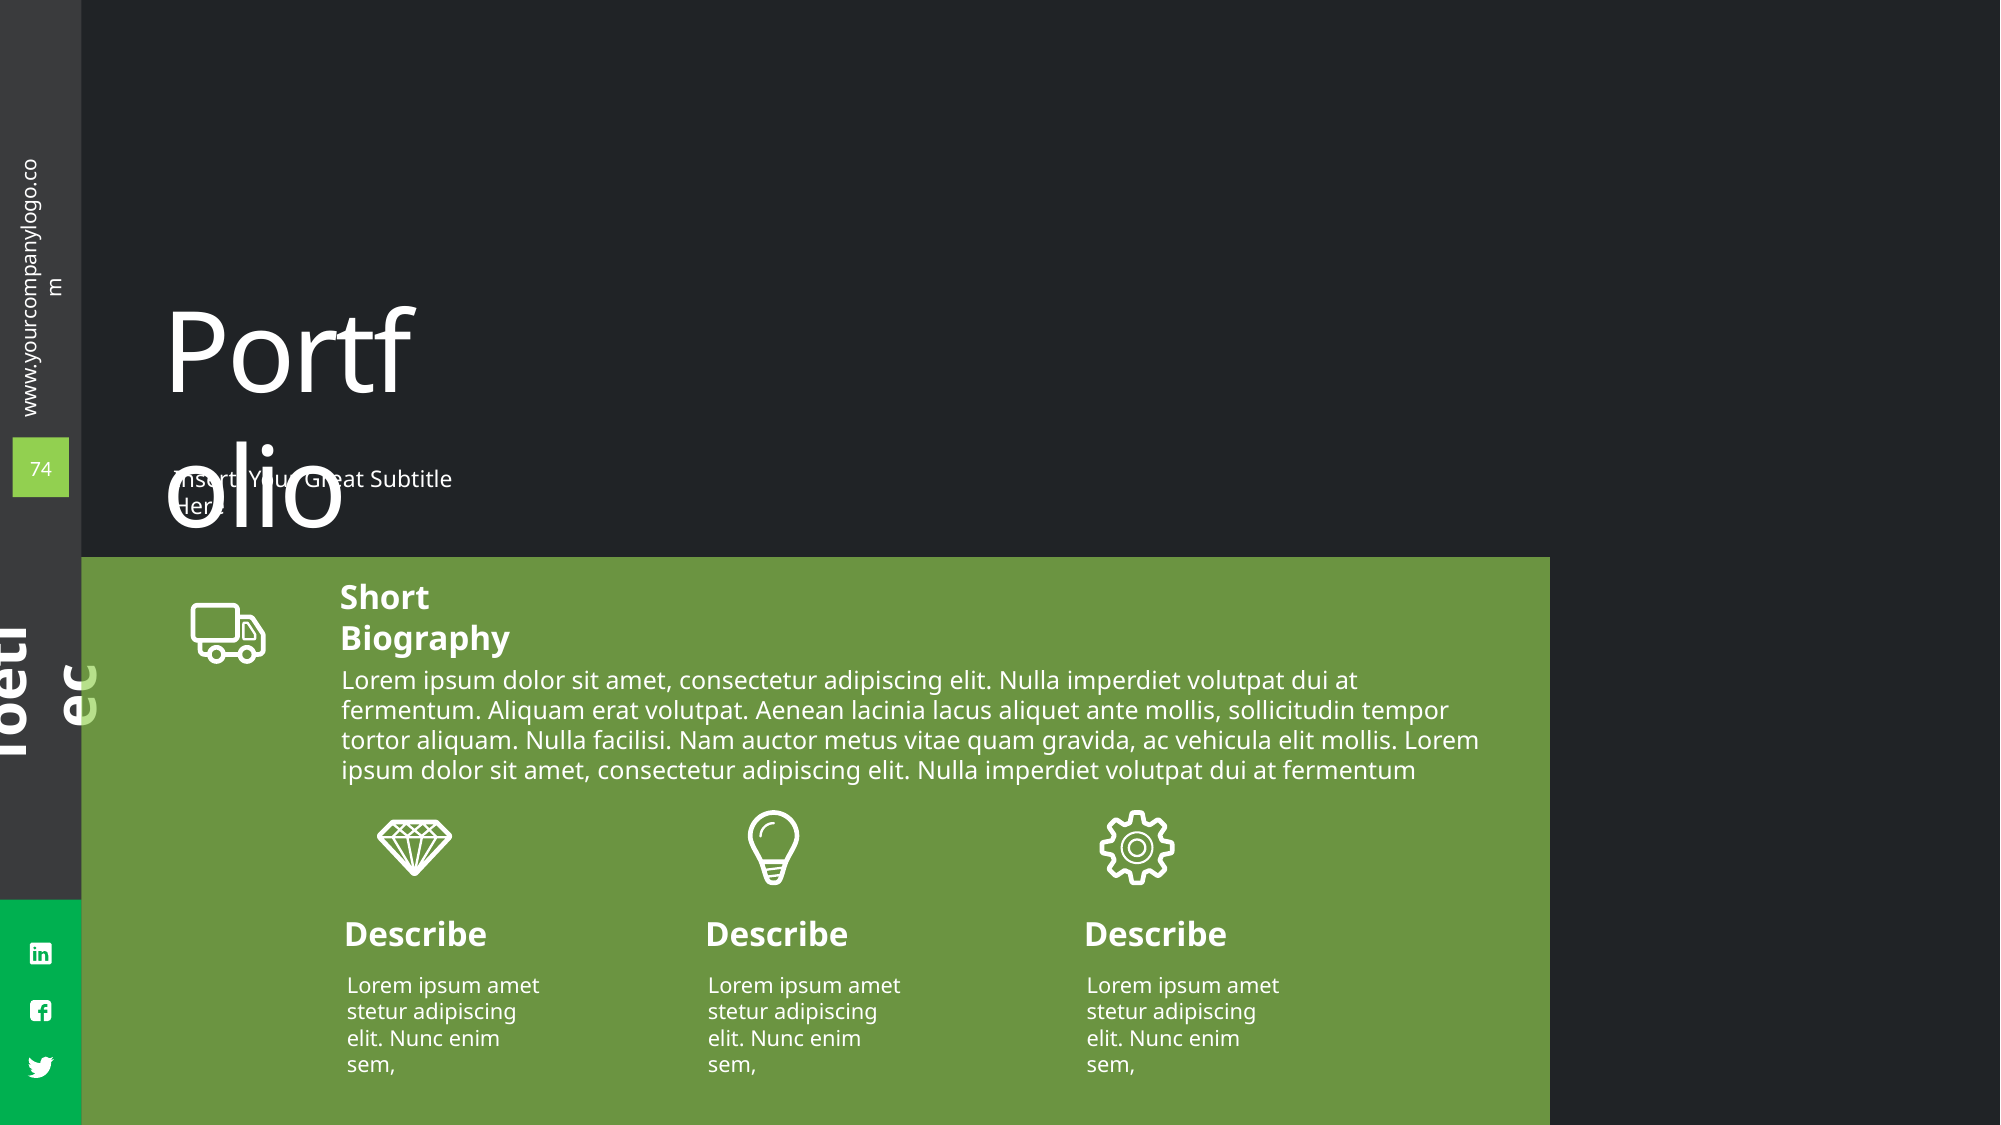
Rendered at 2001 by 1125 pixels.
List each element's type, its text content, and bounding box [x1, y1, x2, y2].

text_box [747, 810, 800, 886]
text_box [190, 602, 266, 664]
slide_number 74 [12, 437, 69, 498]
picture [81, 0, 2000, 1125]
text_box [1099, 810, 1175, 886]
